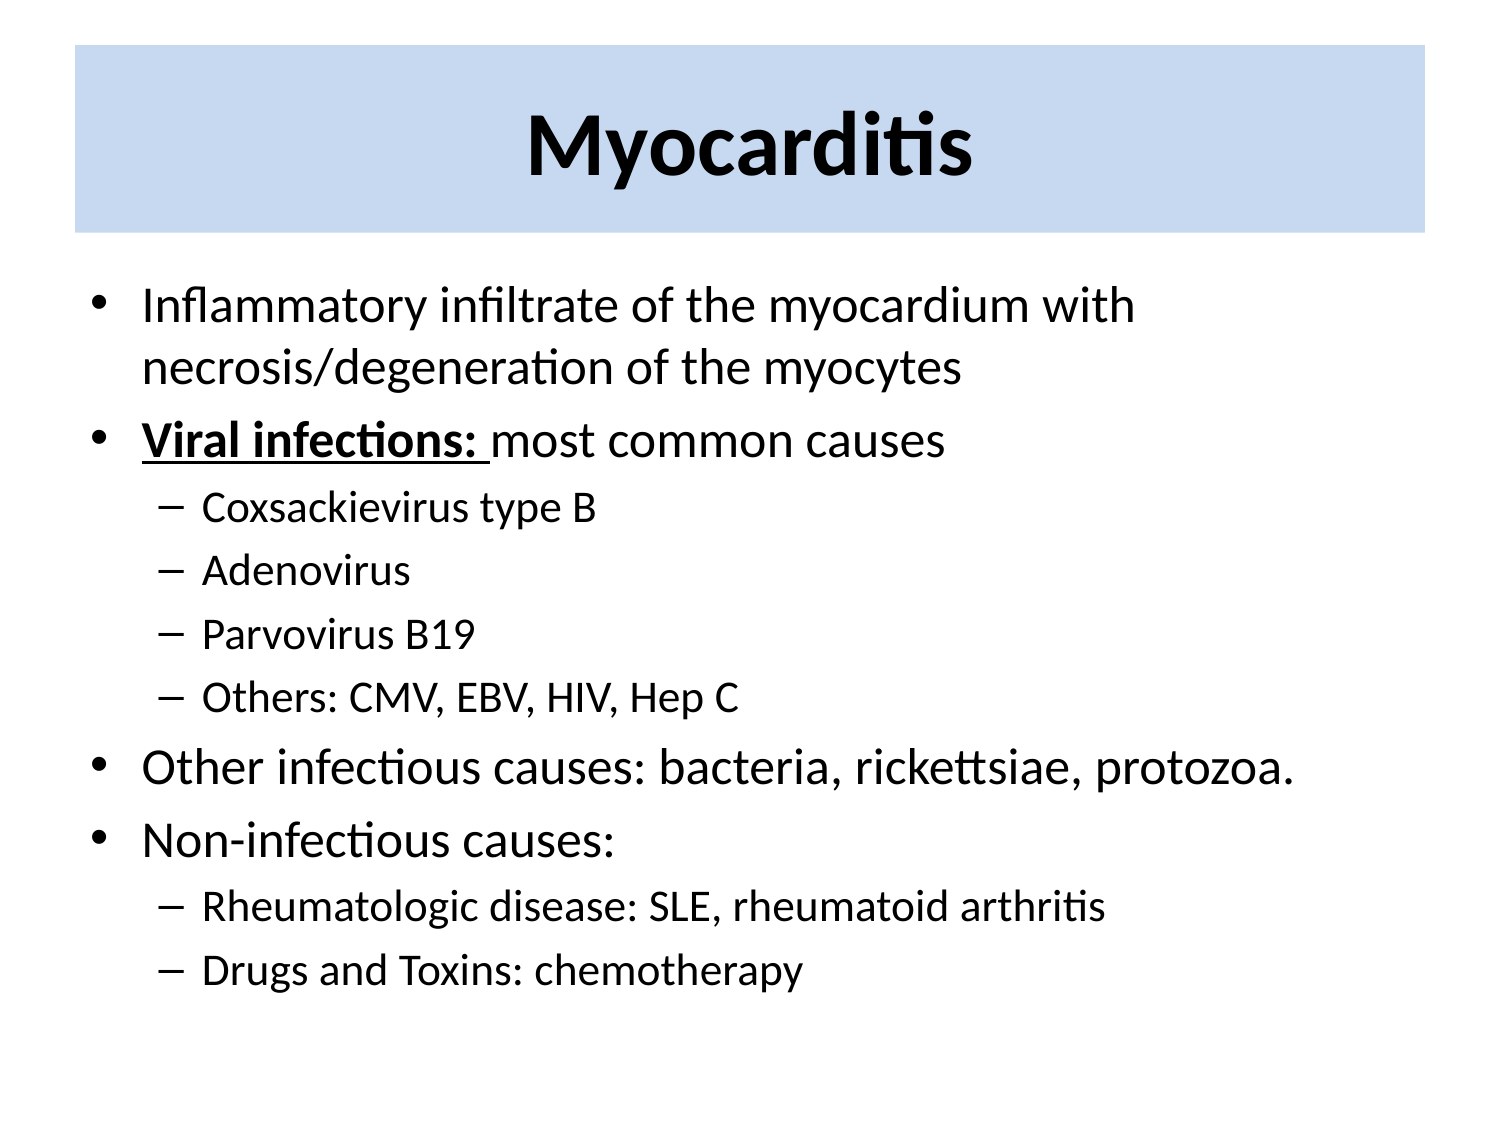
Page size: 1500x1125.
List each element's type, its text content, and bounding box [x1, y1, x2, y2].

title Myocarditis [75, 45, 1425, 233]
list Inflammatory infiltrate of the myocardium with necrosis/degeneration of the myocytes Viral infections: most common causes Coxsackievirus type B Adenovirus Parvovirus B19 Others: CMV, EBV, HIV, Hep C Other infectious causes: bacteria, rickettsiae, protozoa. Non-infectious causes: Rheumatologic disease: SLE, rheumatoid arthritis Drugs and Toxins: chemotherapy [75, 262, 1425, 1005]
